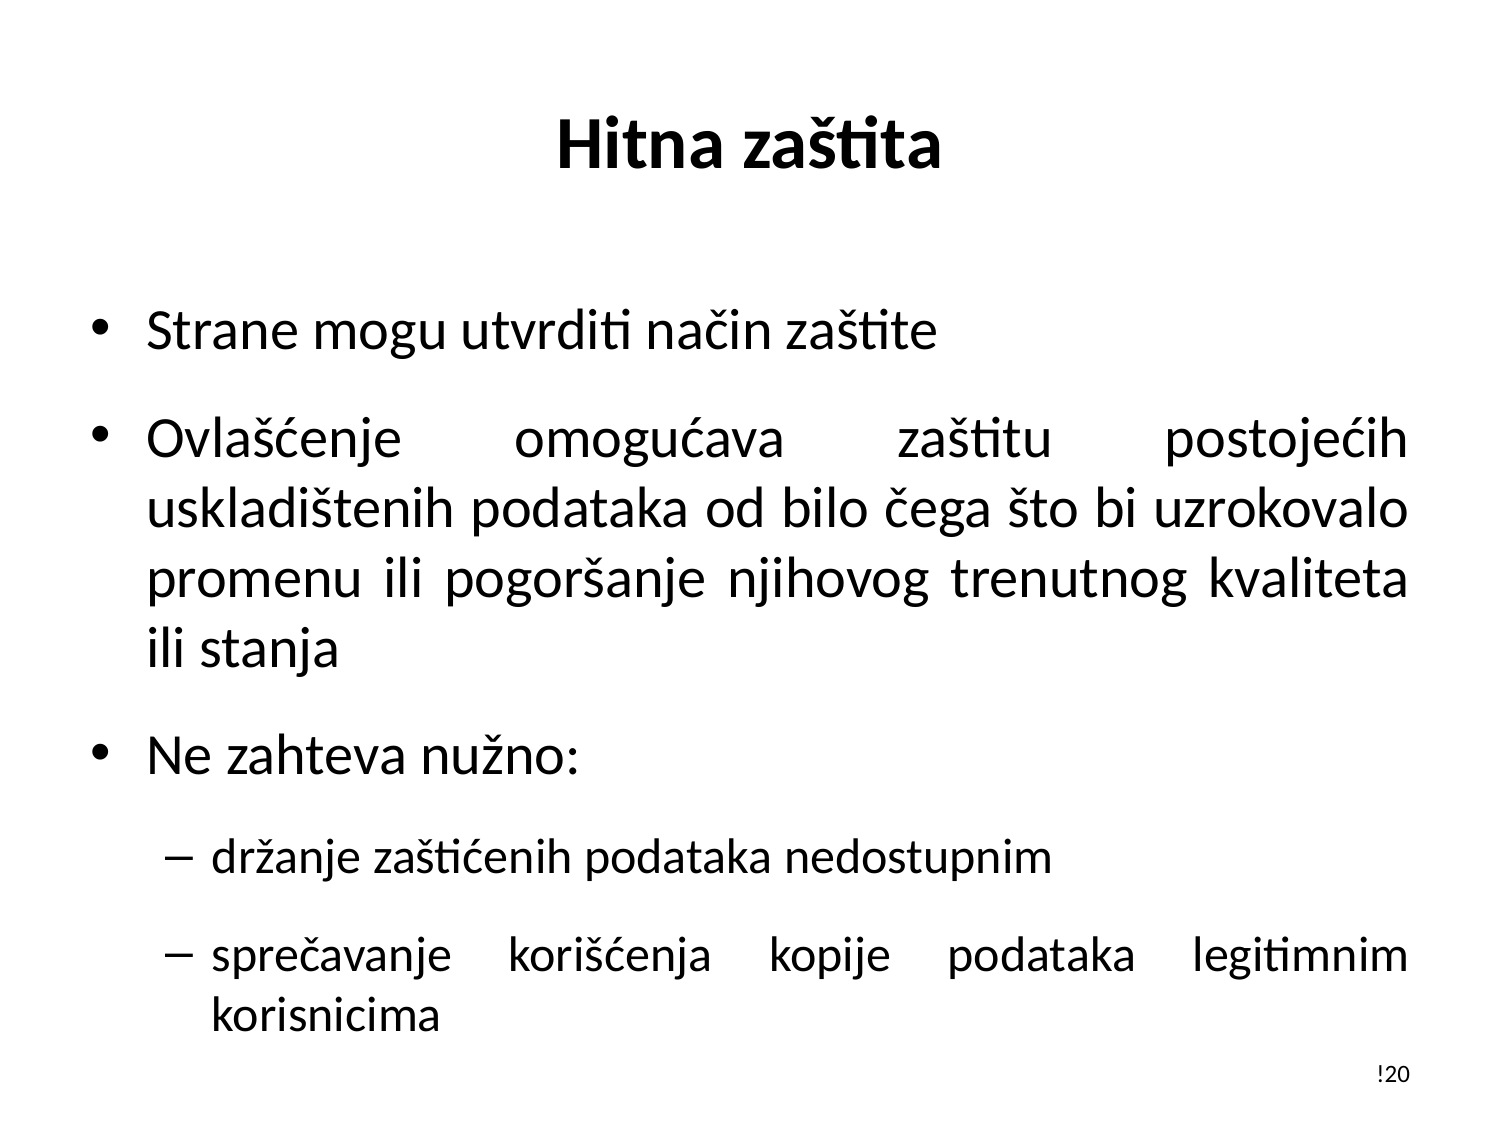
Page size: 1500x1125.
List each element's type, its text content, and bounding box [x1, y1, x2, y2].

list Strane mogu utvrditi način zaštite Ovlašćenje omogućava zaštitu postojećih uskladištenih podataka od bilo čega što bi uzrokovalo promenu ili pogoršanje njihovog trenutnog kvaliteta ili stanja Ne zahteva nužno: držanje zaštićenih podataka nedostupnim sprečavanje korišćenja kopije podataka legitimnim korisnicima [74, 283, 1426, 1027]
title Hitna zaštita [74, 44, 1426, 233]
slide_number !20 [1074, 1042, 1425, 1103]
